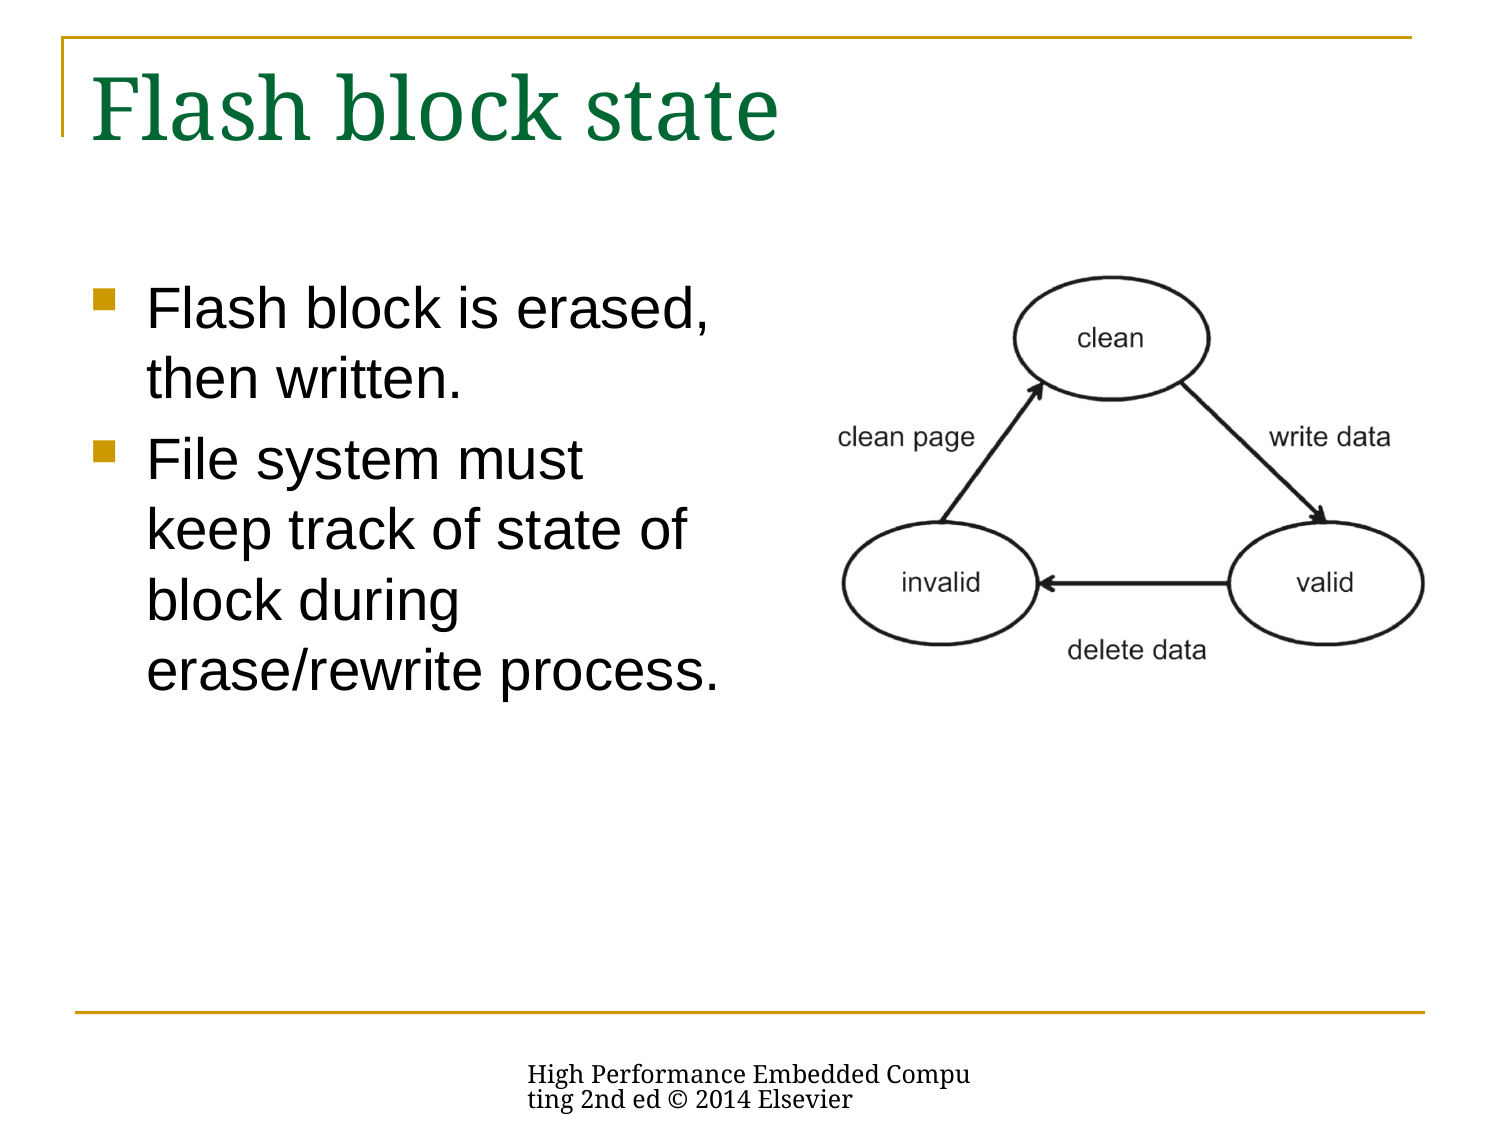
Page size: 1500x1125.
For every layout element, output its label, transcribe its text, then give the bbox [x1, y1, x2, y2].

picture [837, 274, 1426, 669]
footer High Performance Embedded Computing 2nd ed © 2014 Elsevier [512, 1025, 988, 1100]
list Flash block is erased, then written. File system must keep track of state of block during erase/rewrite process. [75, 262, 738, 1006]
title Flash block state [75, 45, 1425, 233]
